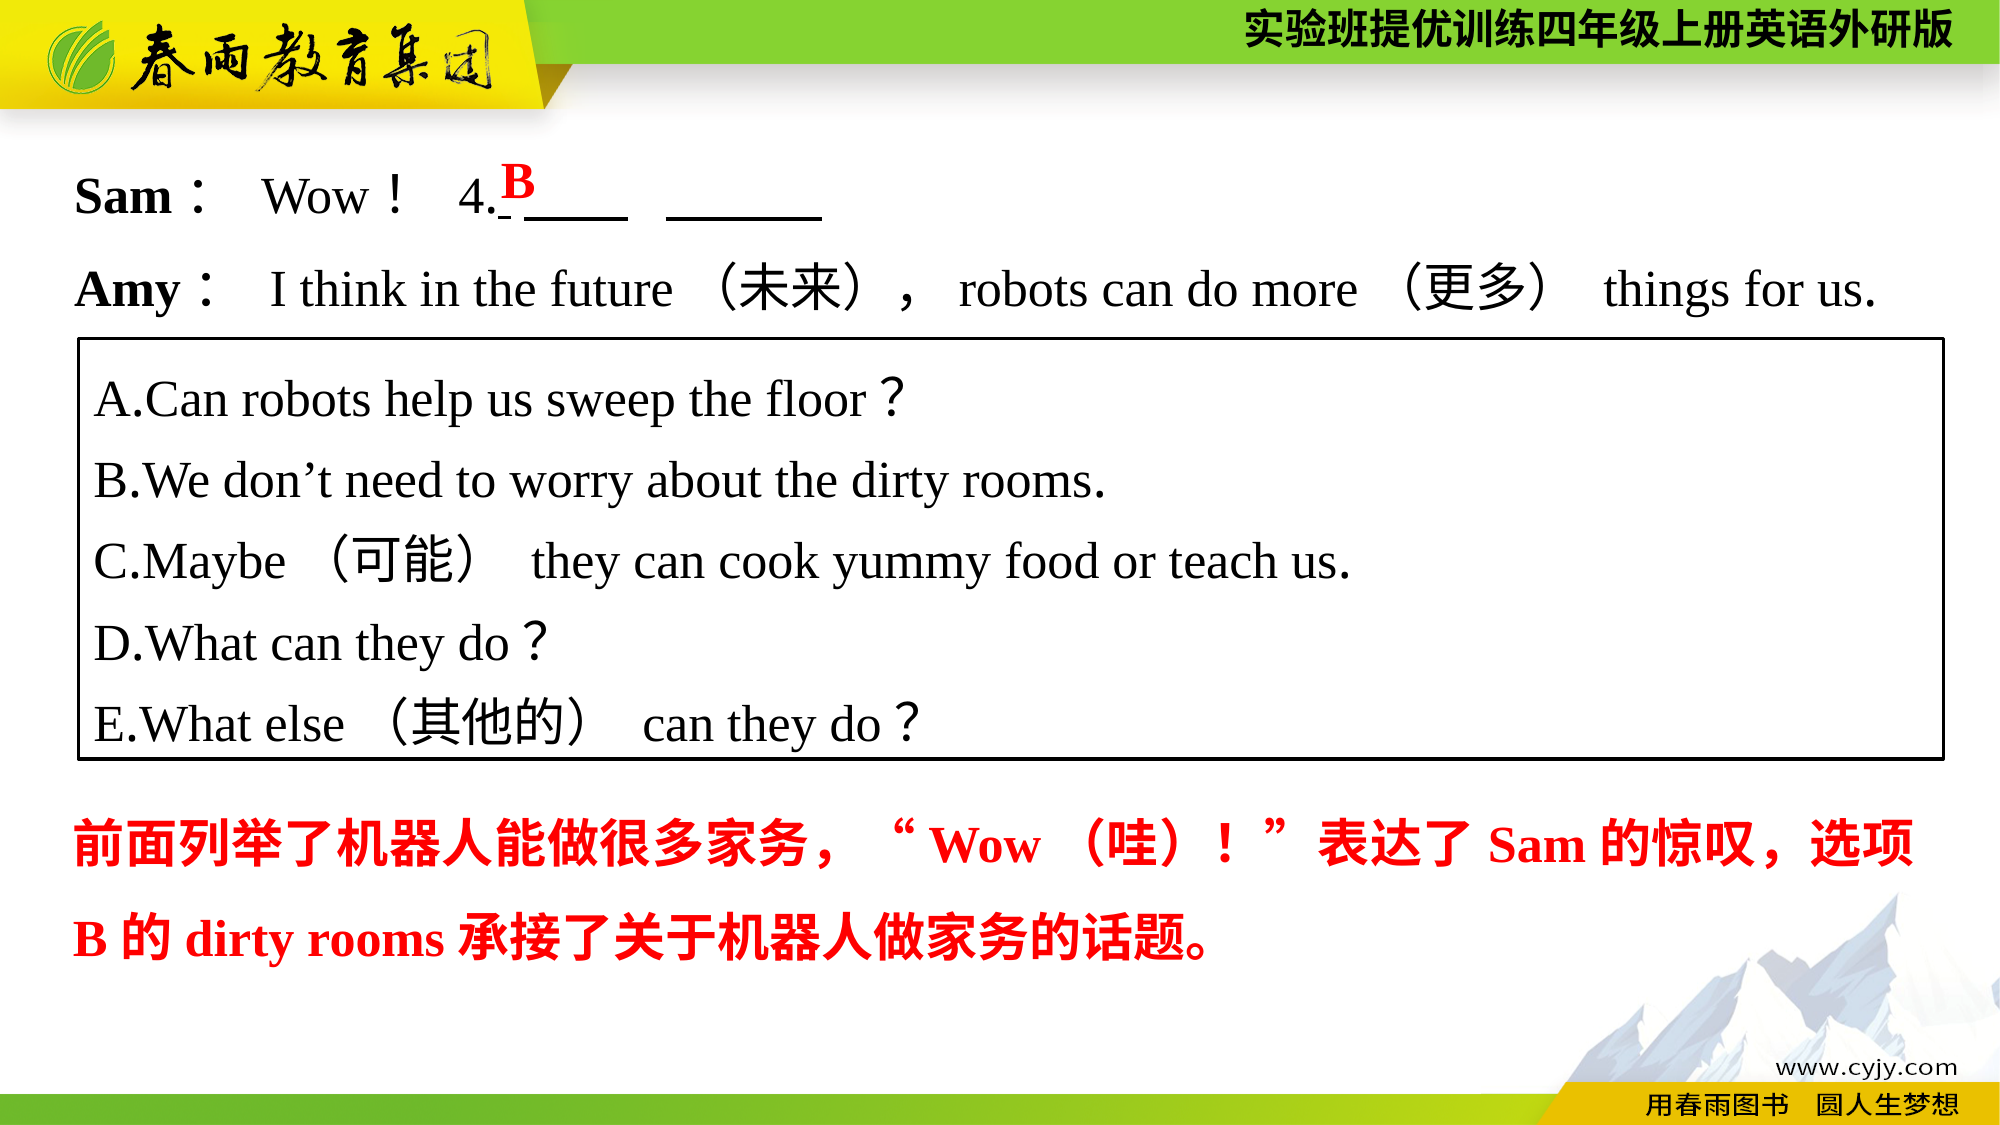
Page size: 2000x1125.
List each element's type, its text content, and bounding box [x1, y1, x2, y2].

picture [0, 0, 2000, 1125]
list Sam： Wow！ 4. . Amy： I think in the future（未来），robots can do more（更多） things for us. [59, 122, 1944, 315]
text_box A.Can robots help us sweep the floor？ B.We don’t need to worry about the dirty rooms. C.Maybe（可能） they can cook yummy food or teach us. D.What can they do？ E.What else（其他的） can they do？ [78, 338, 1944, 760]
text_box 前面列举了机器人能做很多家务，“Wow（哇）！”表达了Sam的惊叹，选项B的dirty rooms承接了关于机器人做家务的话题。 [57, 771, 1942, 974]
text_box B [486, 138, 551, 216]
